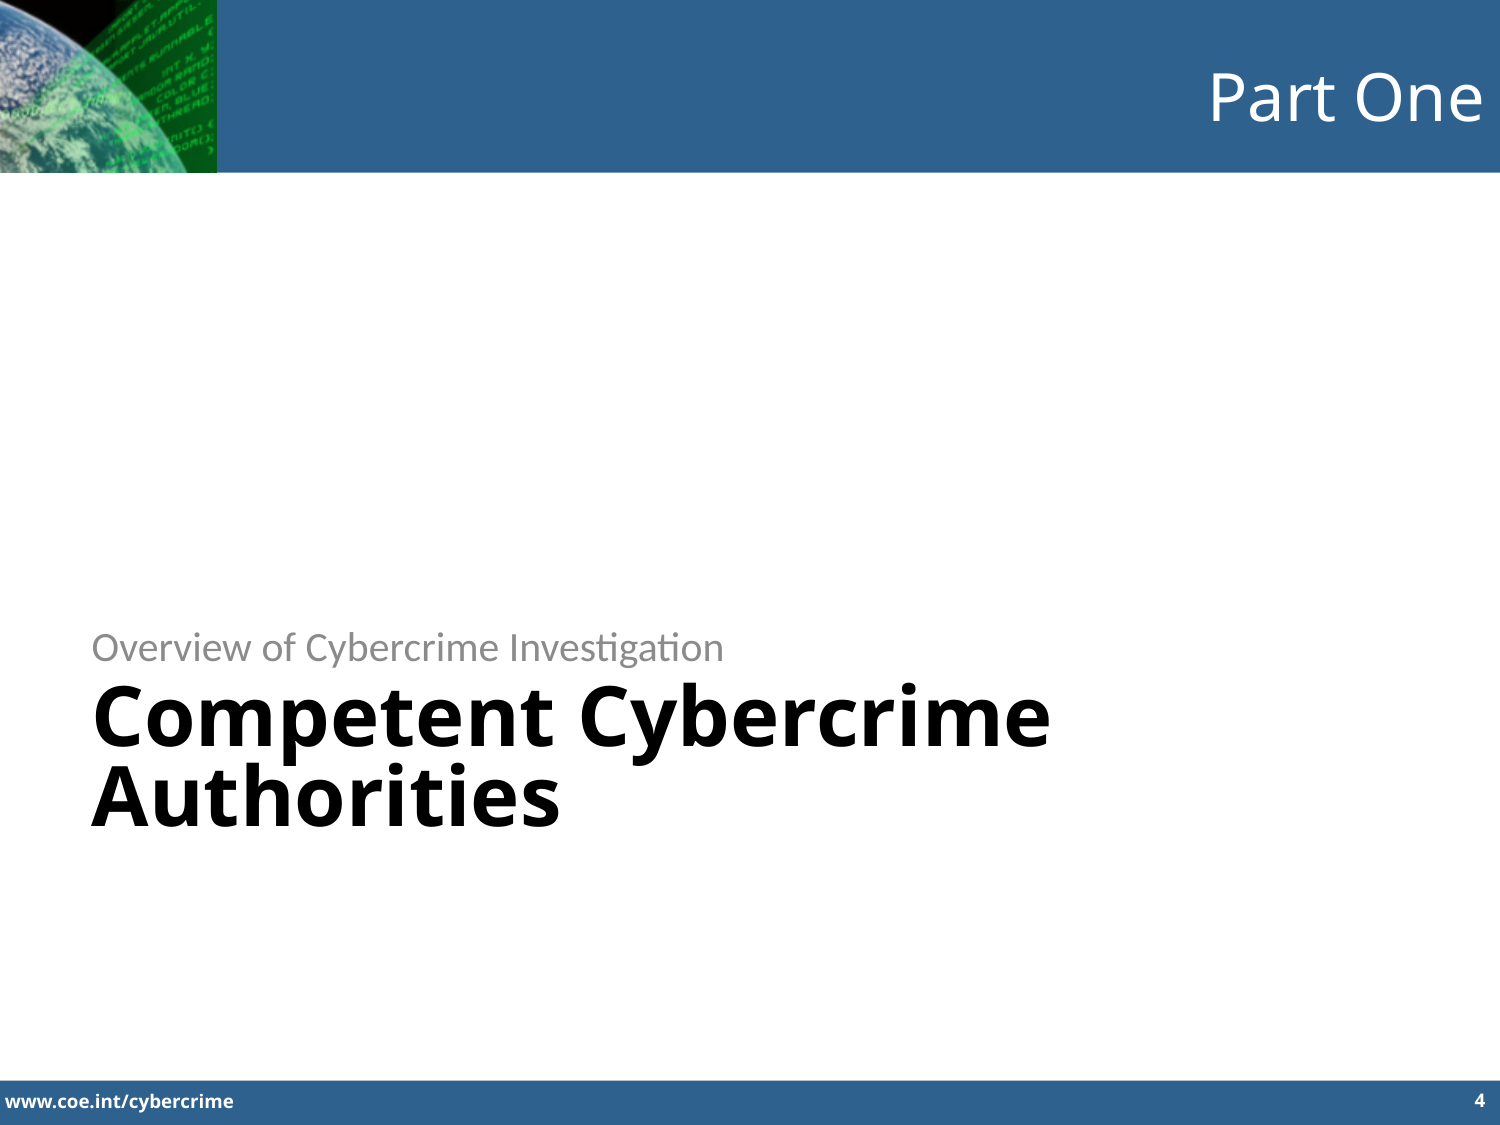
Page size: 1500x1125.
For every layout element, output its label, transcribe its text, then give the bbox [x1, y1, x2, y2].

text_box Competent Cybercrime Authorities [76, 675, 1500, 850]
slide_number 4 [1149, 1081, 1500, 1125]
text_box Part One [309, 18, 1500, 171]
text_box Overview of Cybercrime Investigation [76, 617, 1352, 676]
picture [0, 1, 217, 173]
